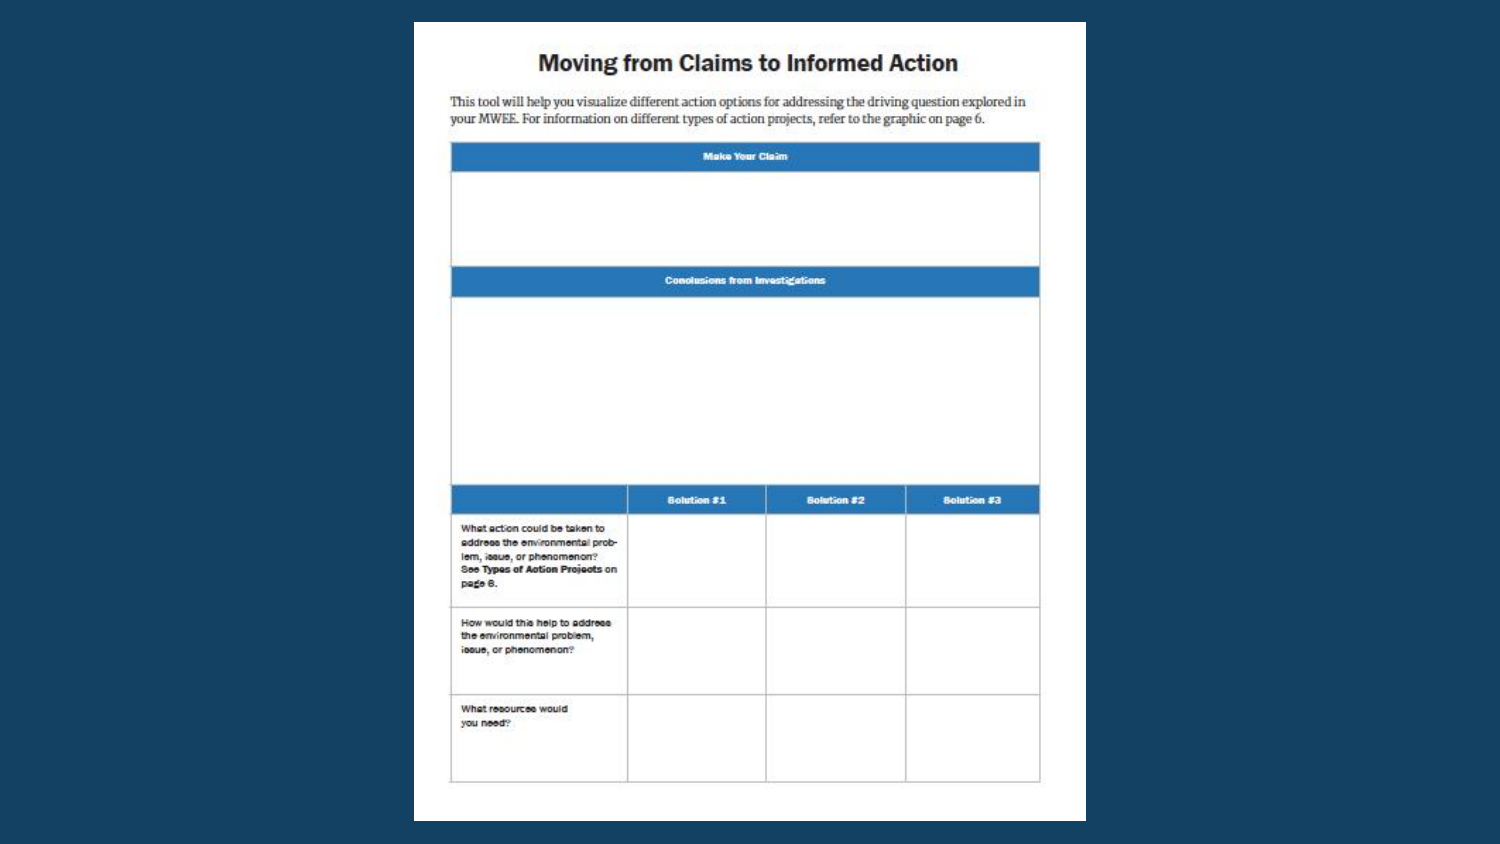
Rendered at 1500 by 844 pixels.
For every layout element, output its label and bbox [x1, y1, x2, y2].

picture [414, 22, 1086, 822]
